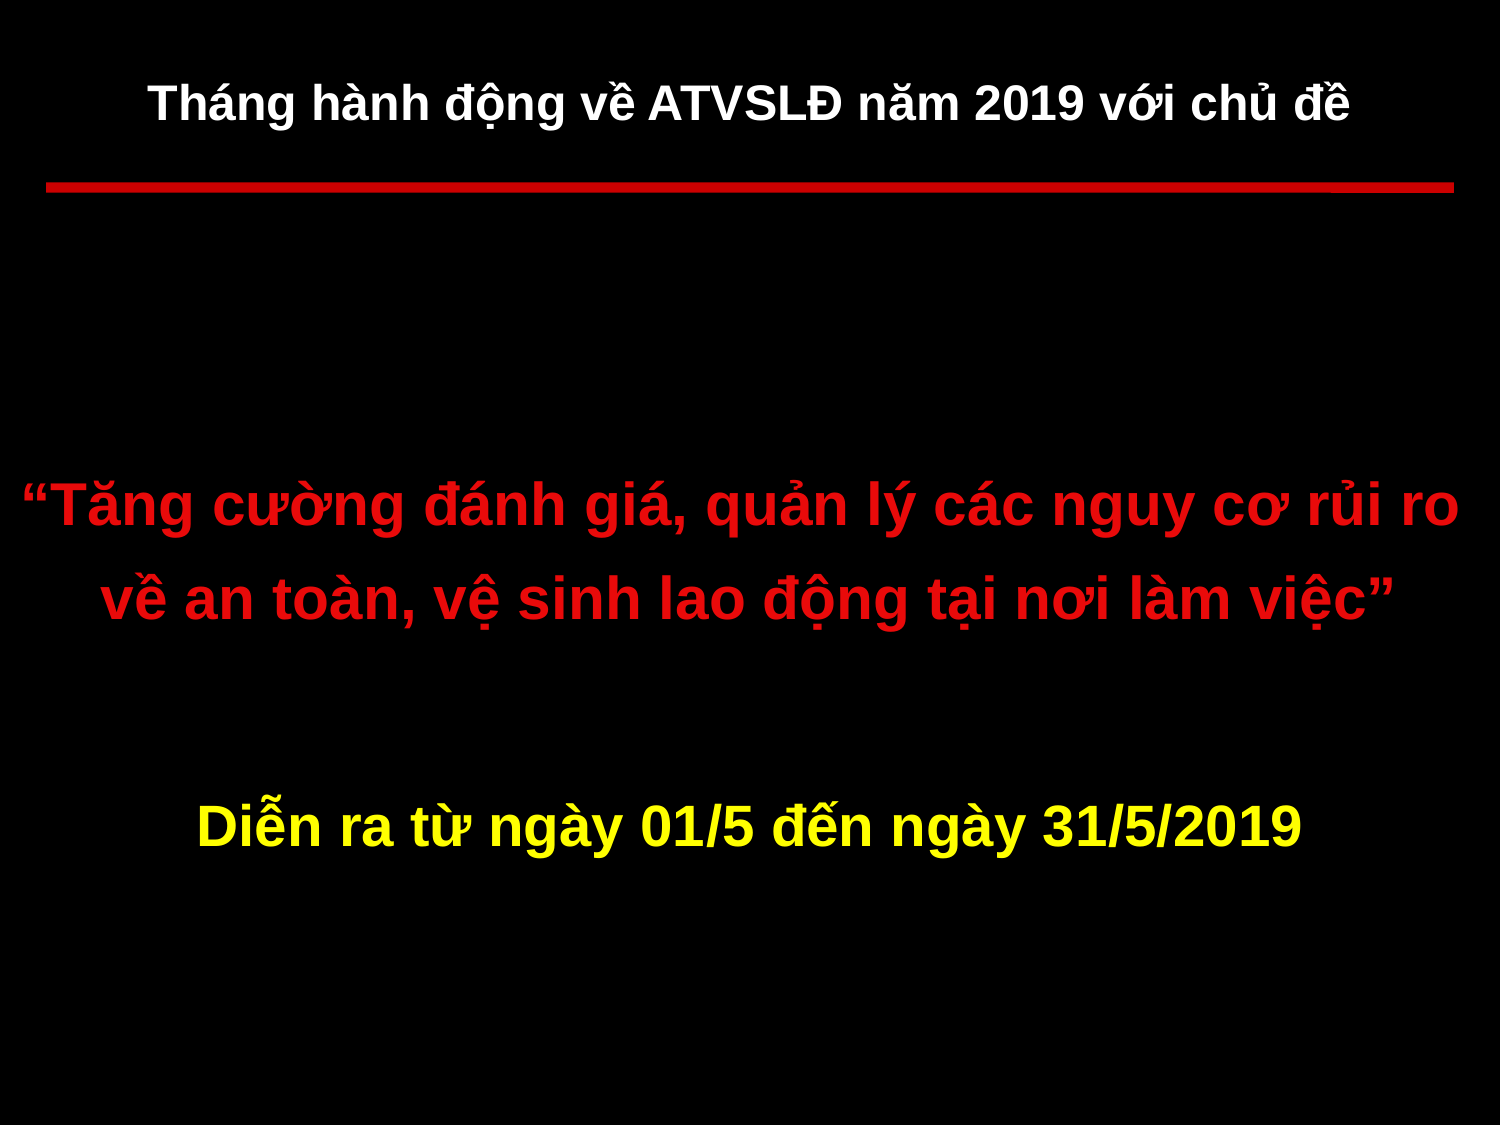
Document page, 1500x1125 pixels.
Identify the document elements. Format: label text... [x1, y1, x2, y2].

text_box Tháng hành động về ATVSLĐ năm 2019 với chủ đề [6, 4, 1494, 180]
text_box “Tăng cường đánh giá, quản lý các nguy cơ rủi ro về an toàn, vệ sinh lao động tại nơi làm việc” [6, 450, 1494, 625]
text_box Diễn ra từ ngày 01/5 đến ngày 31/5/2019 [6, 725, 1494, 900]
